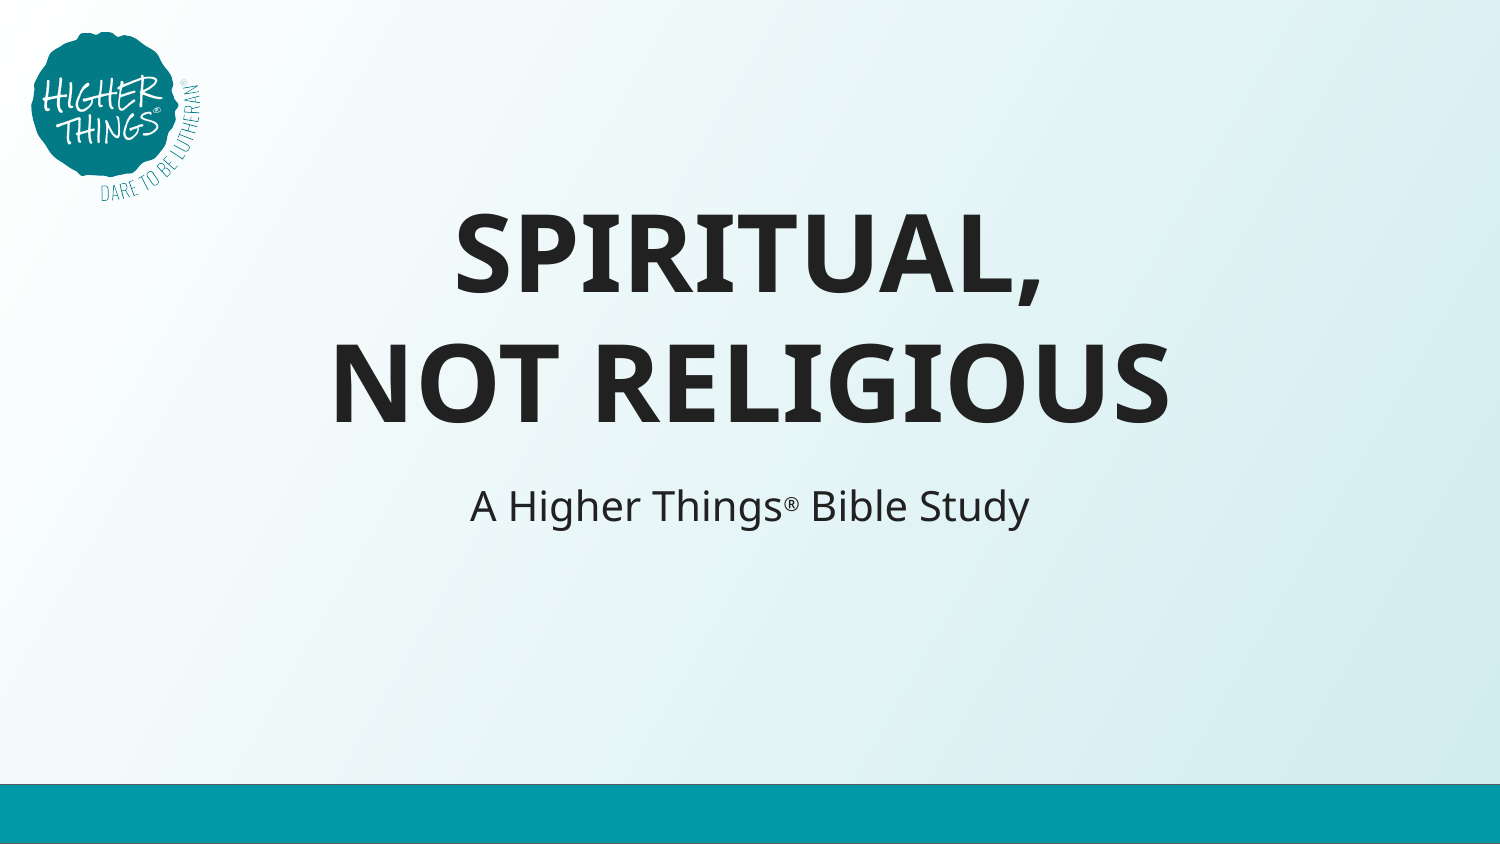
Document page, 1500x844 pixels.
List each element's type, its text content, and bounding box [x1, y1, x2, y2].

picture [31, 32, 200, 201]
title SPIRITUAL, NOT RELIGIOUS [51, 122, 1449, 459]
subtitle A Higher Things®️ Bible Study [51, 464, 1449, 595]
